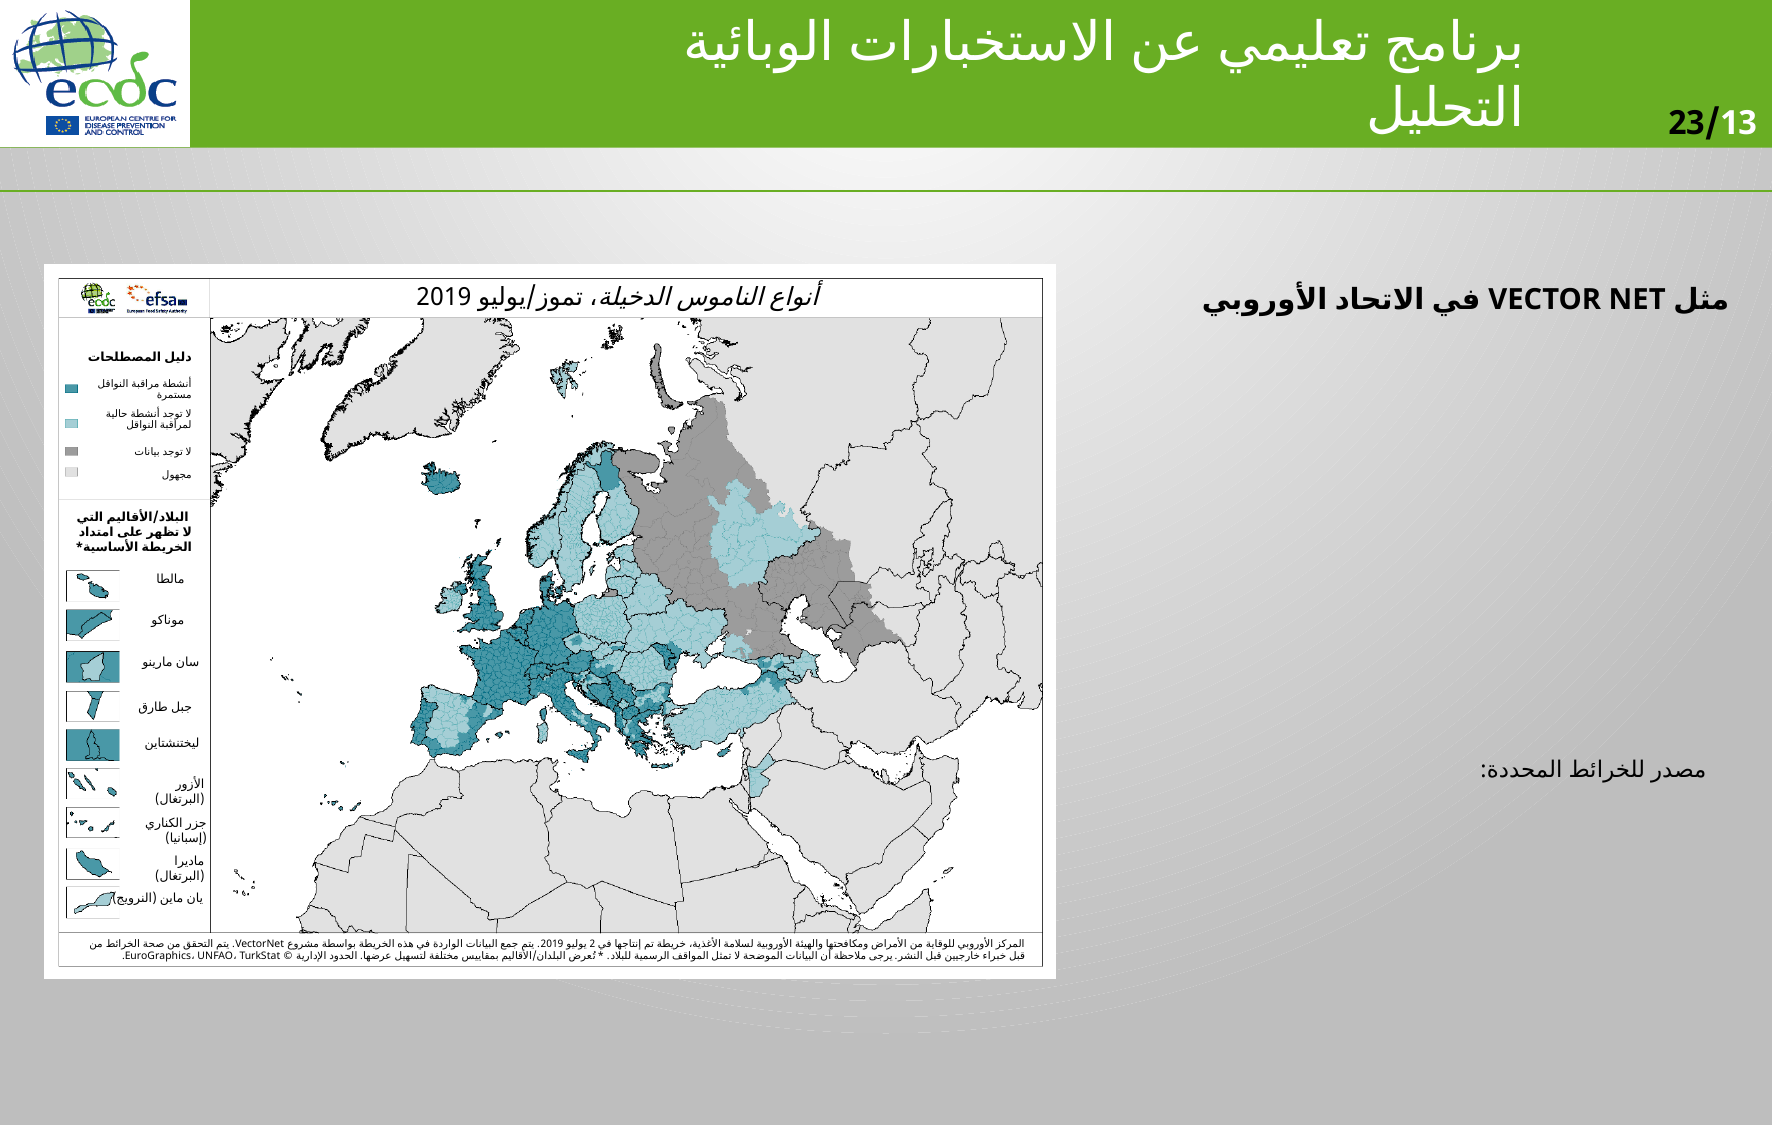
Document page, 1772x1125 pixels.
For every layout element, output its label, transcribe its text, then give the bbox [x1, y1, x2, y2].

picture [0, 0, 190, 147]
list https://www.ecdc.europa.eu/en/about-us/partnerships-and-networks/disease-and-laboratory-networks/vector-net مصدر للخرائط المحددة: https://www.ecdc.europa.eu/sites/default/files/images/map-Invasive-mosquito-distribution-July-2019.png [1129, 621, 1721, 905]
text_box مثل VECTOR NET في الاتحاد الأوروبي [1186, 277, 1752, 324]
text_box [44, 264, 1056, 979]
